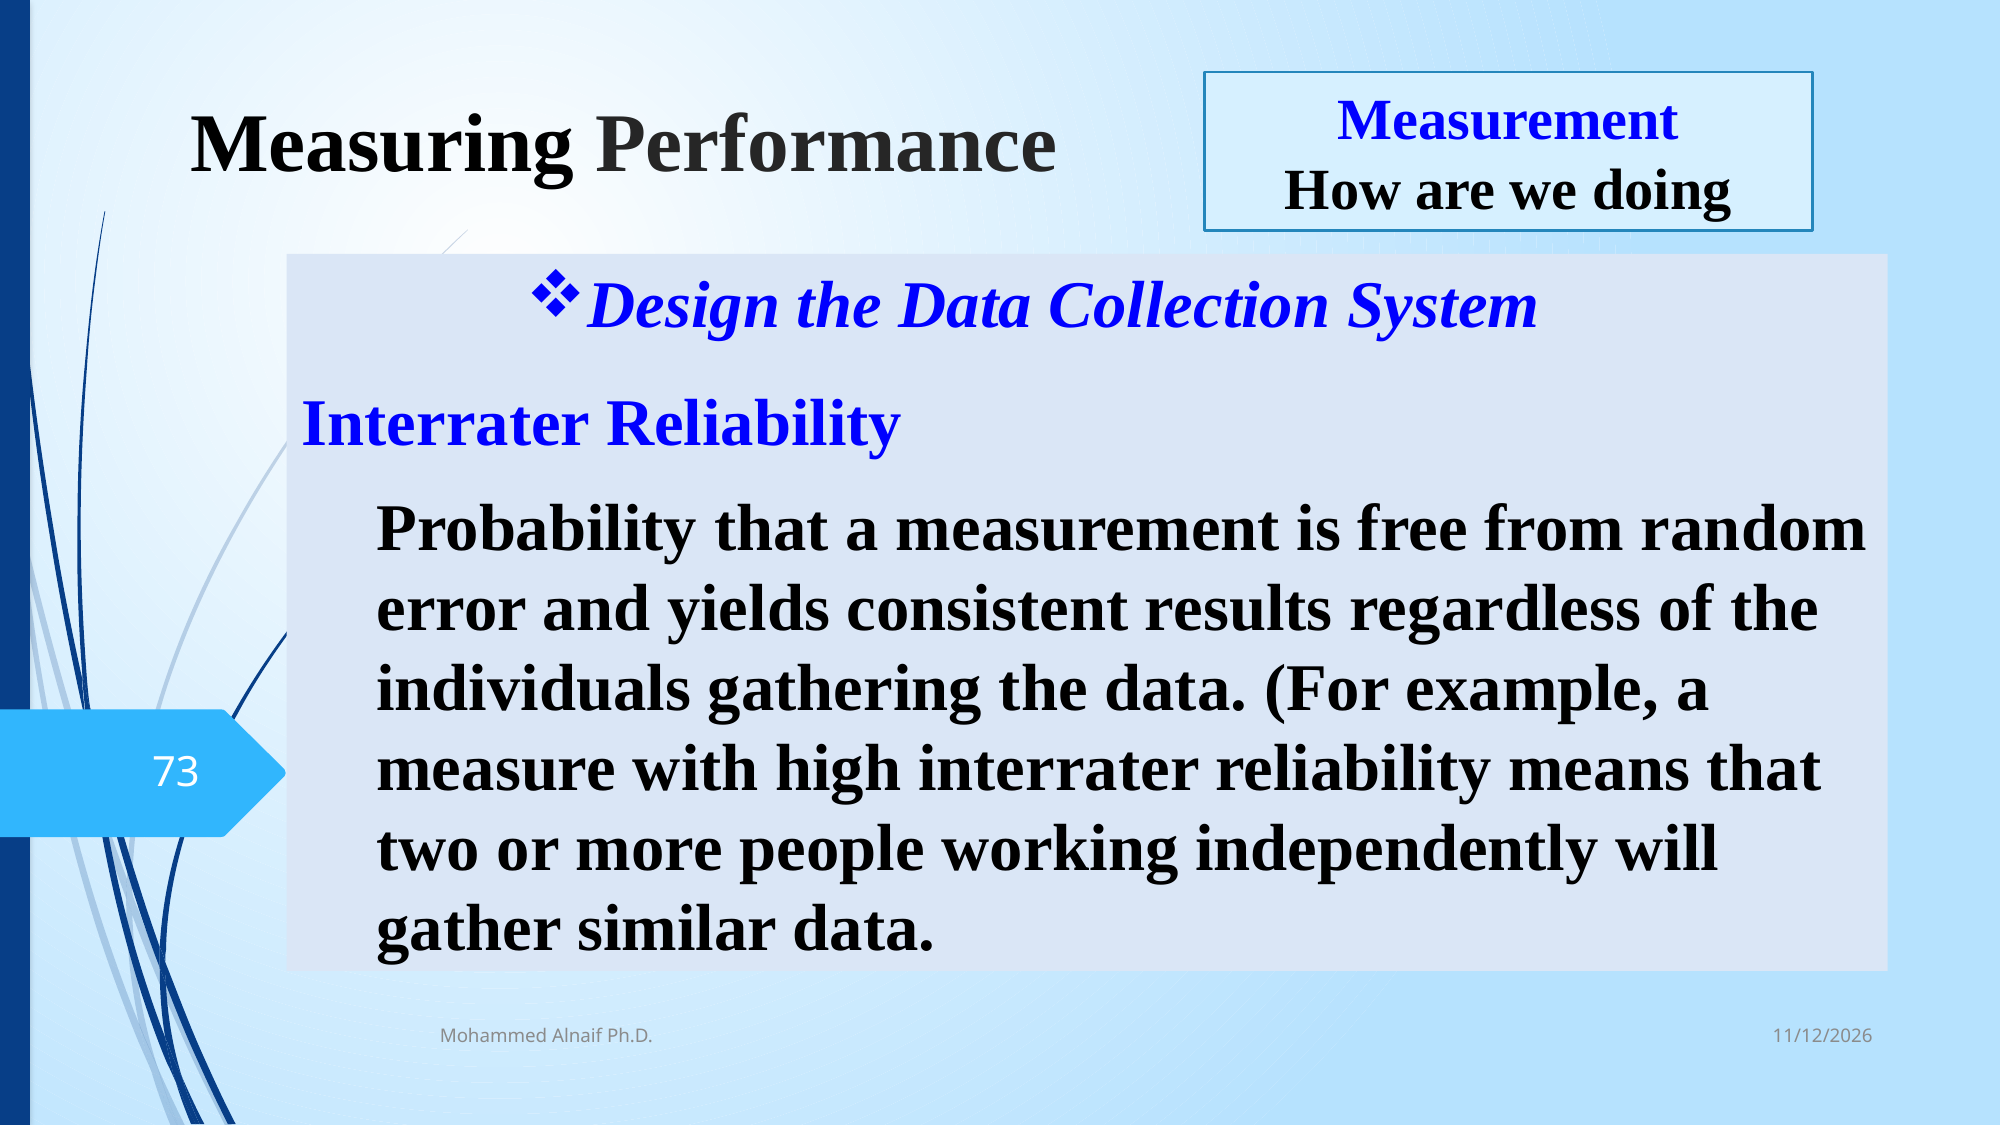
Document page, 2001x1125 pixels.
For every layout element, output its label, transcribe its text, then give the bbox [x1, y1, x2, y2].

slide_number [1699, 1005, 1888, 1067]
title Measuring Performance [175, 42, 1122, 196]
subtitle [86, 196, 1961, 1103]
text_box Measurement How are we doing [1203, 71, 1814, 232]
footer Mohammed Alnaif Ph.D. [424, 1006, 1675, 1067]
slide_number 73 [87, 743, 216, 803]
text_box Design the Data Collection System Interrater Reliability Probability that a measurement is free from random error and yields consistent results regardless of the individuals gathering the data. (For example, a measure with high interrater reliability means that two or more people working independently will gather similar data. [286, 253, 1888, 971]
